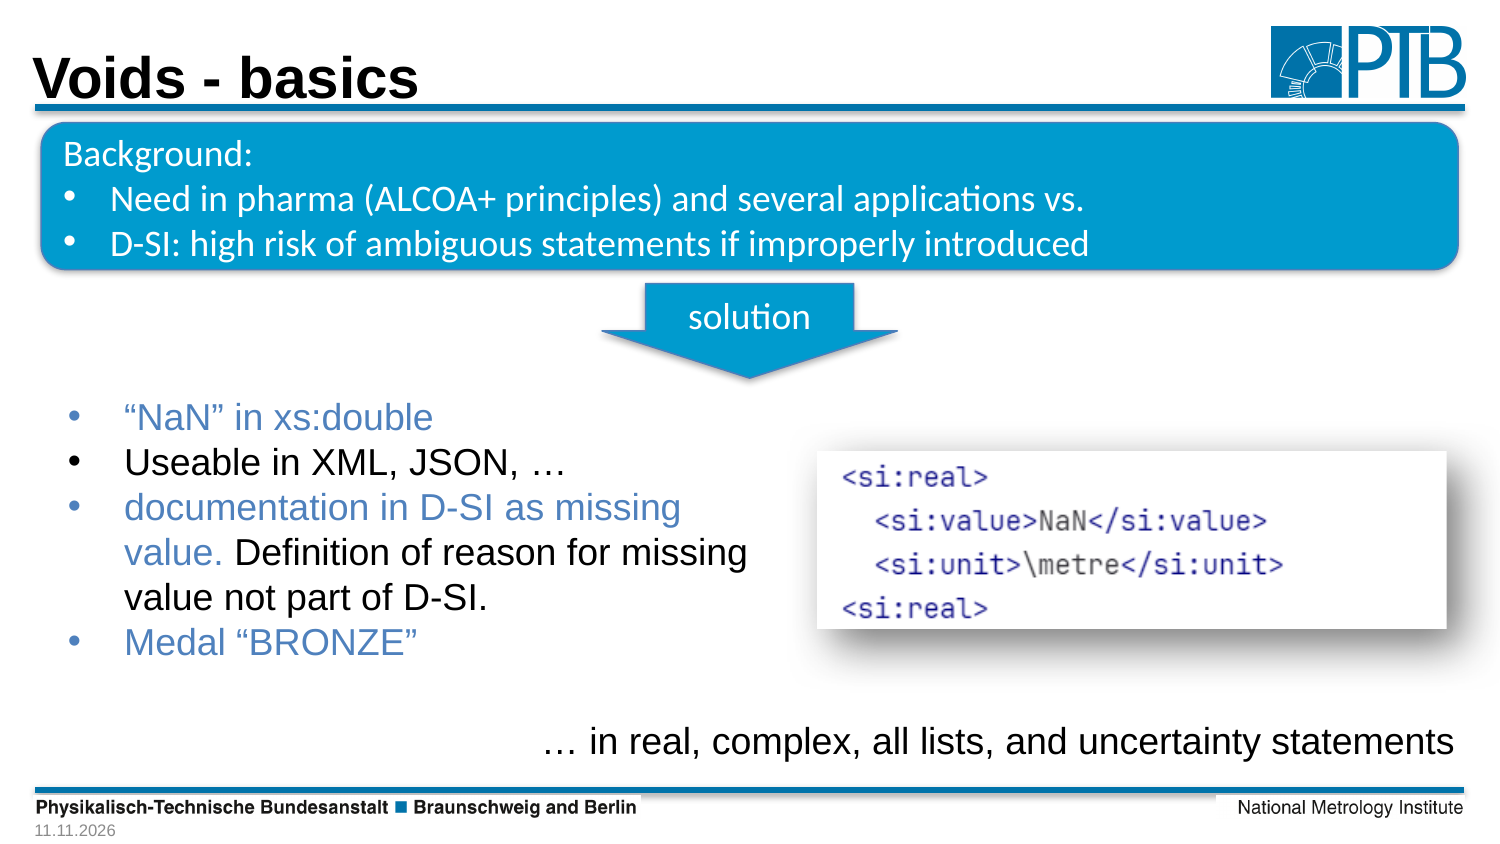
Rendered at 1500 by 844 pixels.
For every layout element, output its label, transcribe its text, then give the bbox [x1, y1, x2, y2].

picture [1216, 795, 1465, 819]
text_box Background: Need in pharma (ALCOA+ principles) and several applications vs. D-SI: high risk of ambiguous statements if improperly introduced [40, 121, 1459, 271]
picture [1459, 26, 1467, 75]
text_box … in real, complex, all lists, and uncertainty statements [324, 709, 1470, 770]
text_box solution [601, 282, 899, 379]
picture [1459, 80, 1467, 98]
picture [816, 451, 1447, 629]
title Voids - basics [17, 26, 1459, 123]
text_box “NaN” in xs:double Useable in XML, JSON, … documentation in D-SI as missing value. Definition of reason for missing value not part of D-SI. Medal “BRONZE” [53, 385, 800, 716]
picture [33, 795, 641, 815]
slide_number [19, 815, 669, 844]
